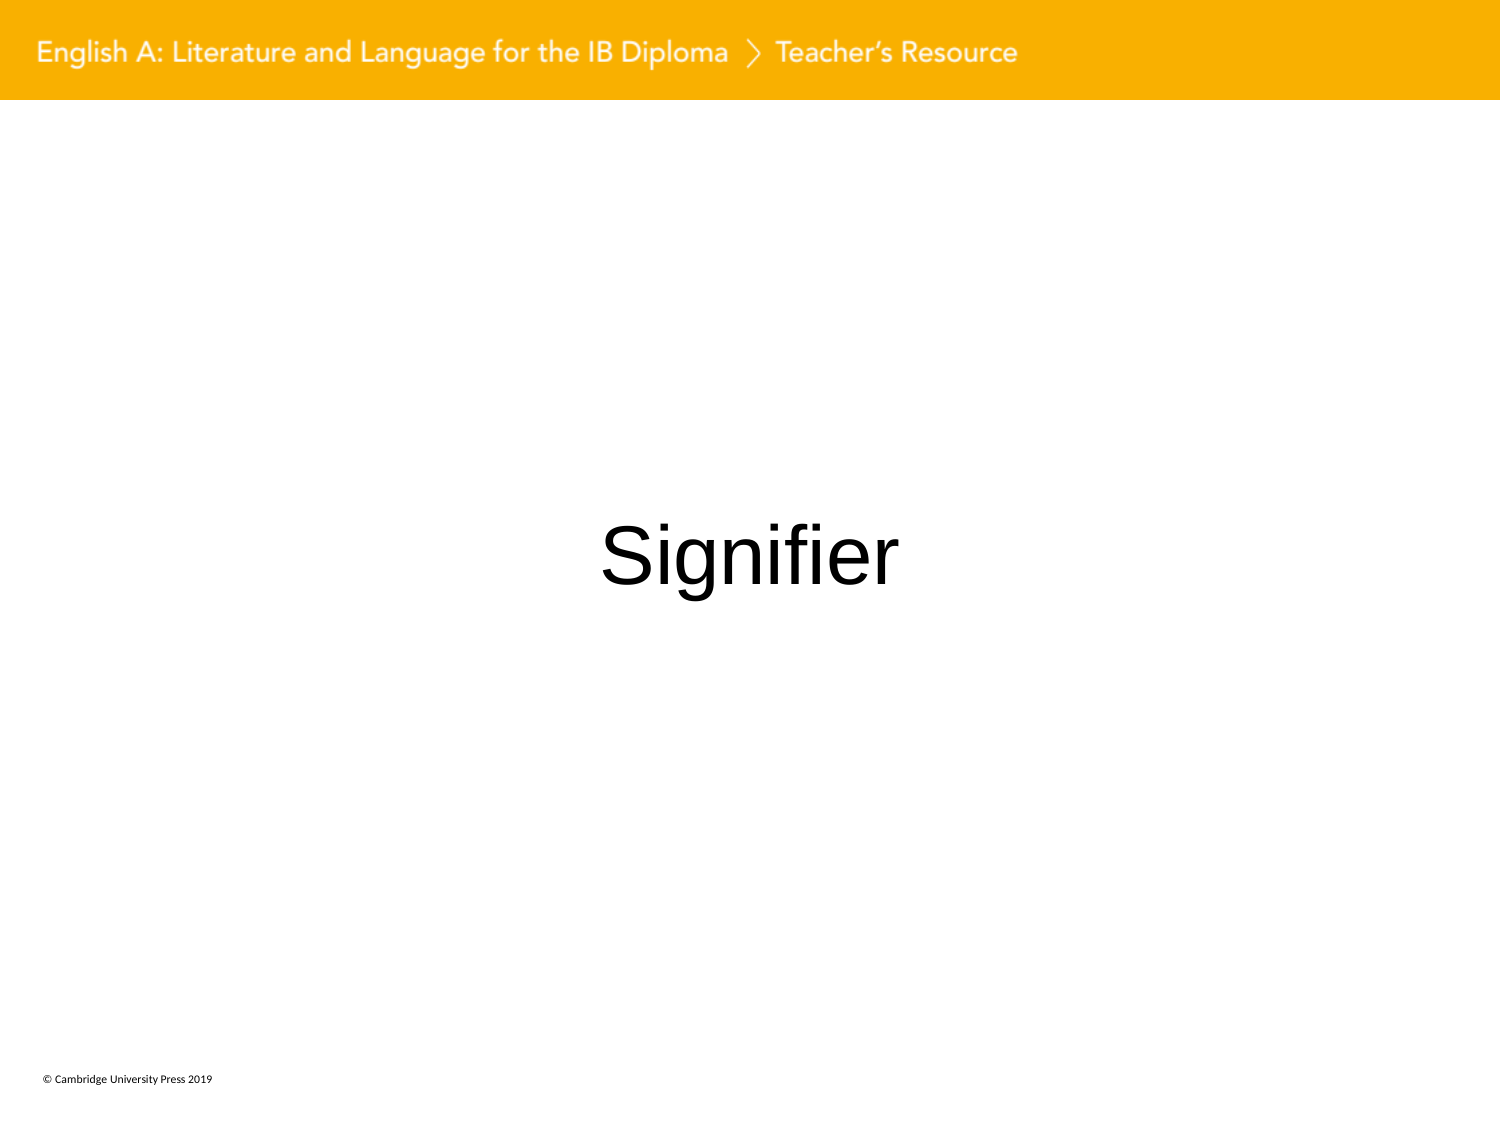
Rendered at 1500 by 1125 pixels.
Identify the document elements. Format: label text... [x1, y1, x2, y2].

title Signifier [112, 201, 1388, 1001]
picture [0, 0, 1500, 101]
subtitle © Cambridge University Press 2019 [27, 1063, 1388, 1093]
